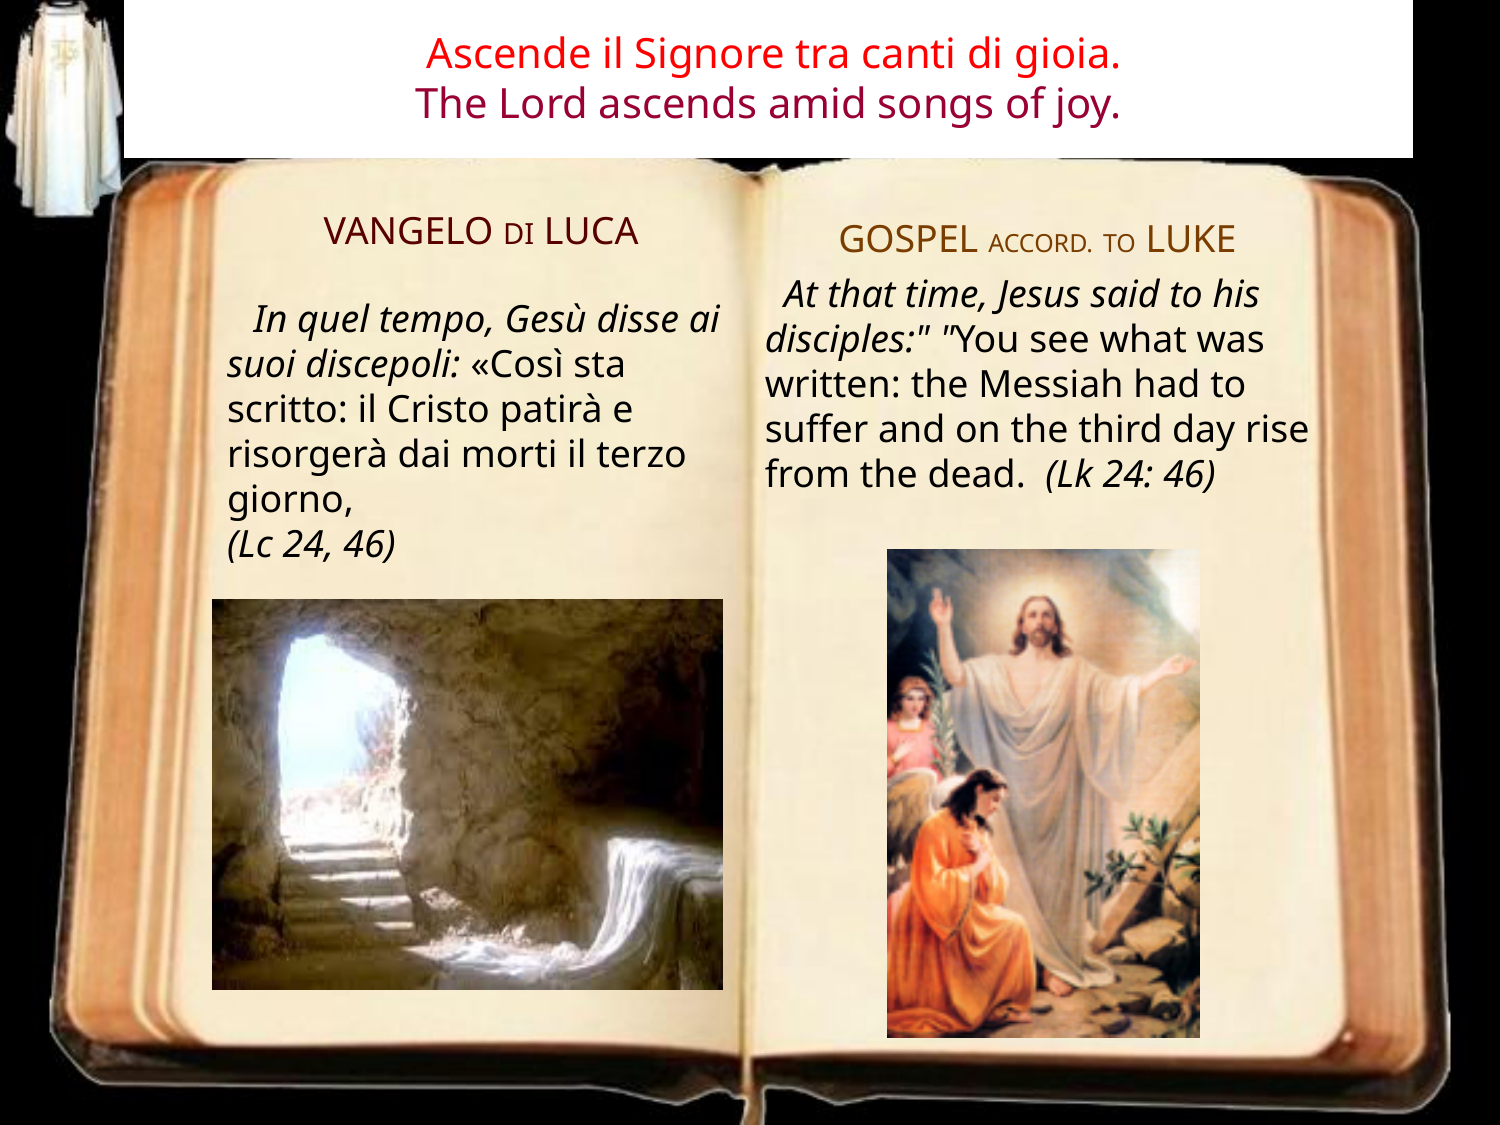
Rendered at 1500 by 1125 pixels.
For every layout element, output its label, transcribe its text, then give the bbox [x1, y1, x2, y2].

text_box Ascende il Signore tra canti di gioia. The Lord ascends amid songs of joy. [124, 0, 1413, 158]
text_box At that time, Jesus said to his disciples:" "You see what was written: the Messiah had to suffer and on the third day rise from the dead. (Lk 24: 46) [750, 262, 1325, 503]
text_box VANGELO DI LUCA [212, 199, 750, 260]
picture [0, 0, 1500, 1125]
title GOSPEL ACCORD. TO LUKE [712, 212, 1363, 263]
text_box In quel tempo, Gesù disse ai suoi discepoli: «Così sta scritto: il Cristo patirà e risorgerà dai morti il terzo giorno, (Lc 24, 46) [212, 287, 750, 573]
